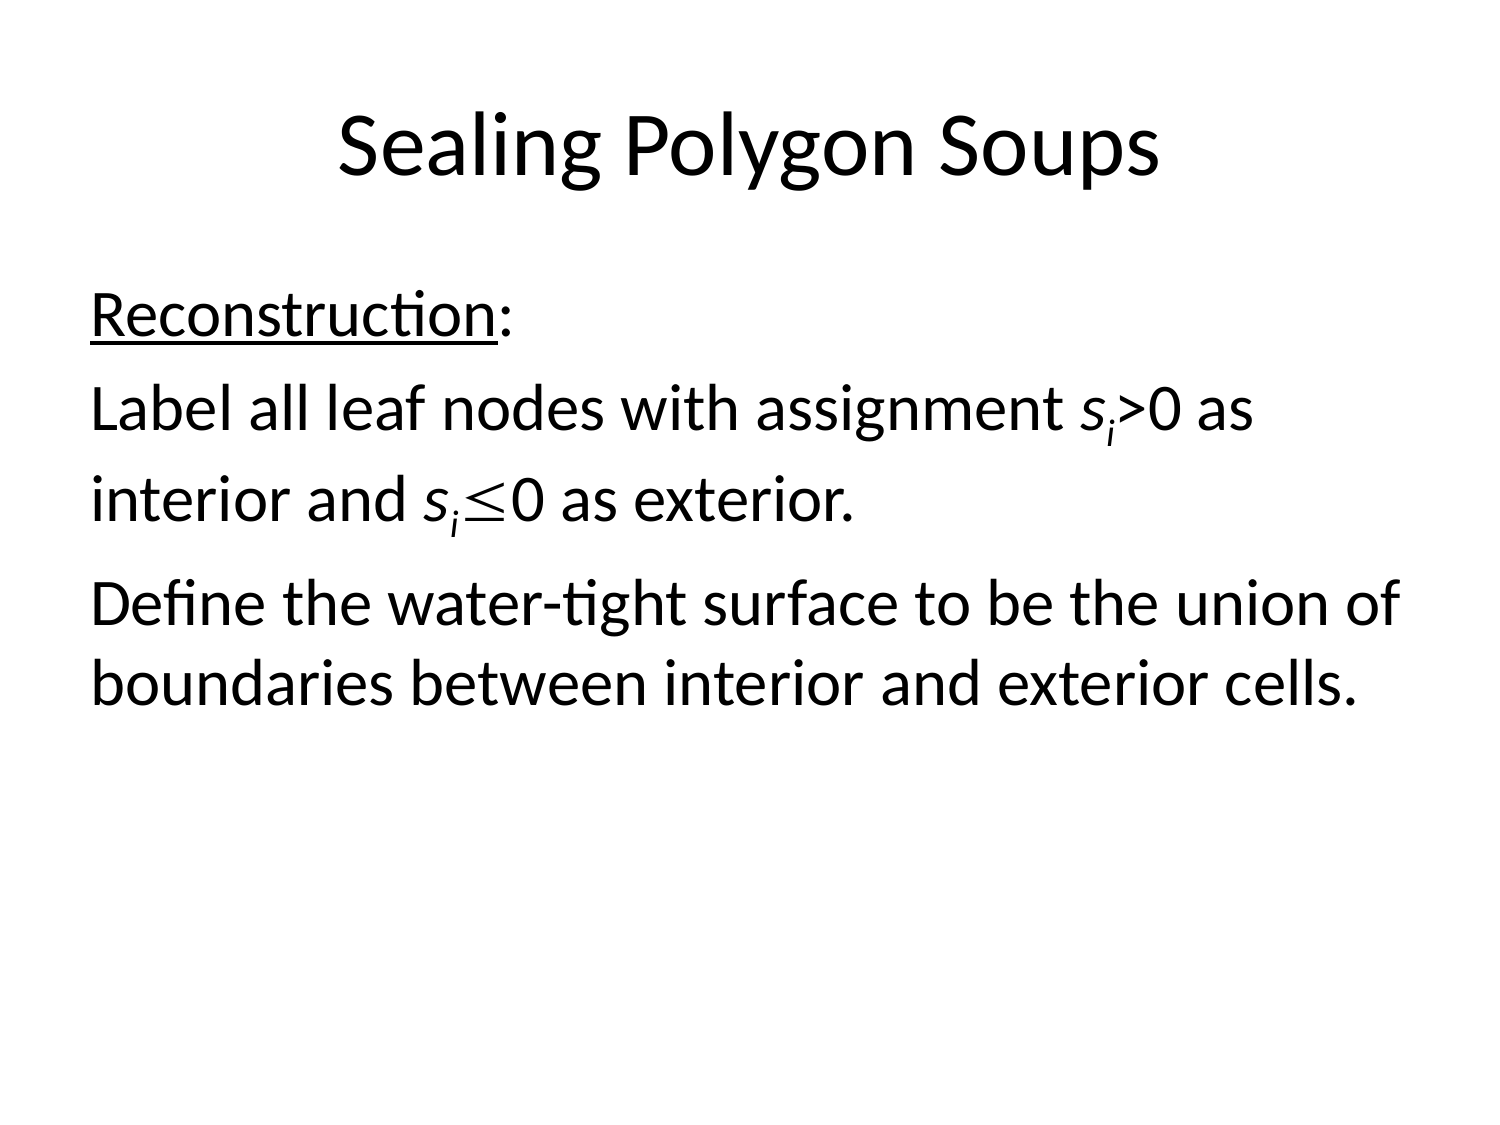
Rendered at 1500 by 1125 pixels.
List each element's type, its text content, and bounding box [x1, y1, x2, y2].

title Sealing Polygon Soups [75, 45, 1425, 233]
list Reconstruction: Label all leaf nodes with assignment si>0 as interior and si0 as exterior. Define the water-tight surface to be the union of boundaries between interior and exterior cells. [75, 262, 1425, 1125]
